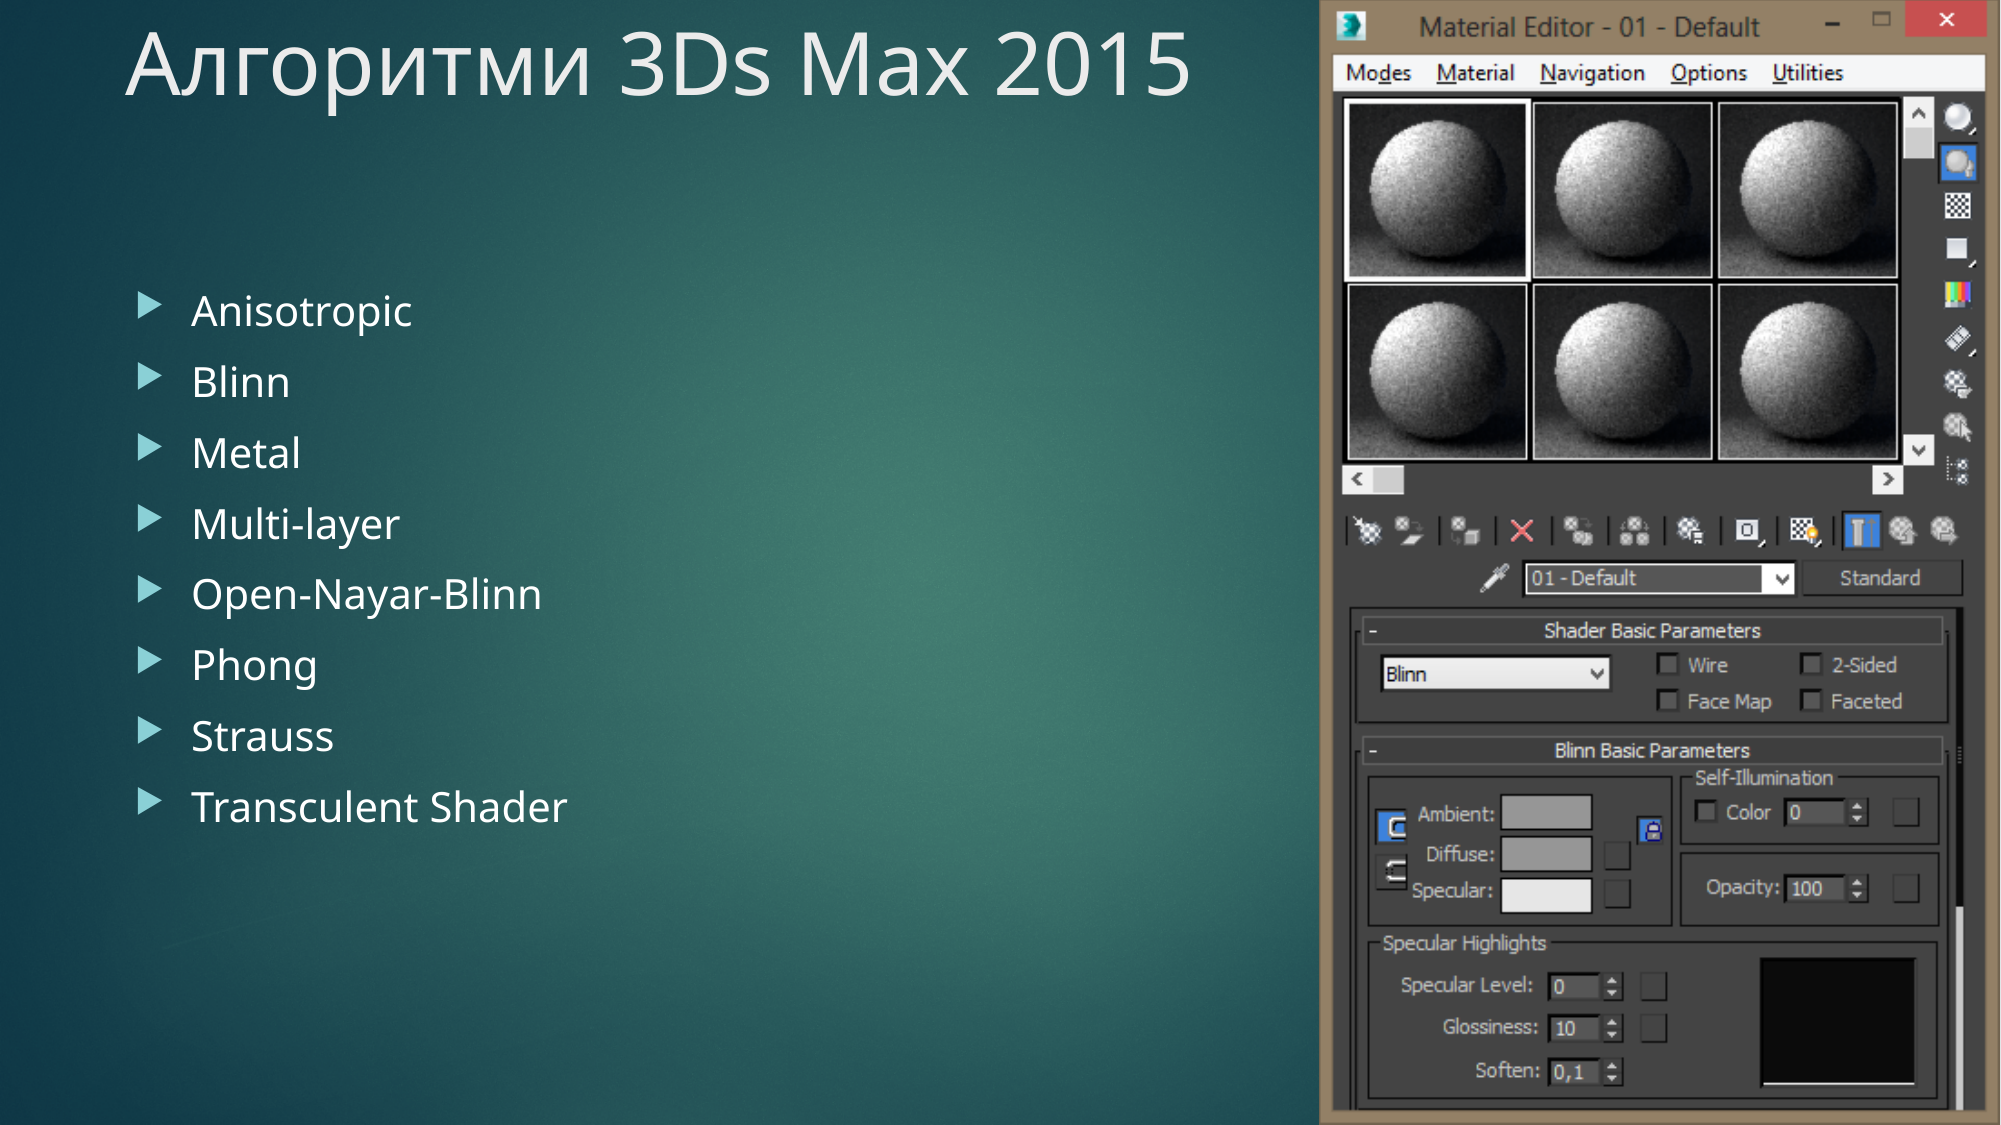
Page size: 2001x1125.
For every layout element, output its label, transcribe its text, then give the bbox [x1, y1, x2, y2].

title Алгоритми 3Ds Max 2015 [0, 0, 1317, 277]
list Anisotropic Blinn Metal Multi-layer Open-Nayar-Blinn Phong Strauss Transculent Shader [0, 277, 1313, 1125]
picture [1319, 0, 2000, 1125]
